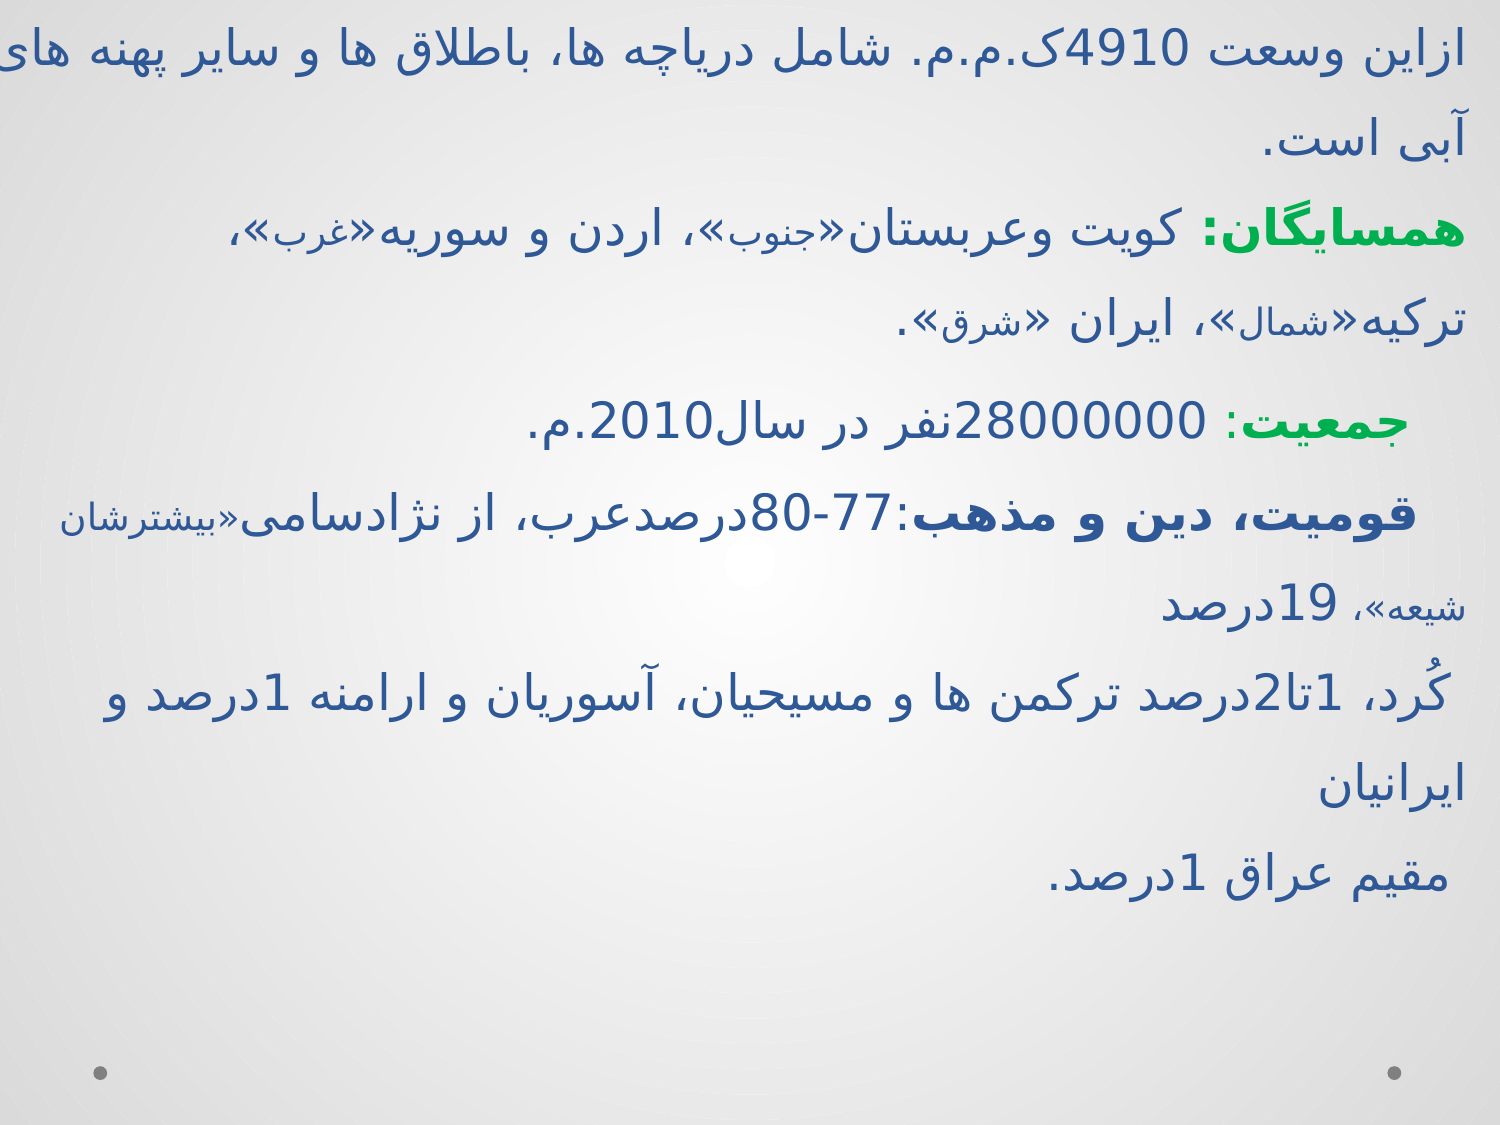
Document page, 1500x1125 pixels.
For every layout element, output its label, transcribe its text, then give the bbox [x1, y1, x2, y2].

title شناخت کلی عراق: وسعت: 434924ک.م.م.«چهارمین کشور بین ایران، عربستان، ترکیه و عراق» که ازاین وسعت 4910ک.م.م. شامل دریاچه ها، باطلاق ها و سایر پهنه های آبی است. همسایگان: کویت وعربستان«جنوب»، اردن و سوریه«غرب»، ترکیه«شمال»، ایران «شرق». جمعیت: 28000000نفر در سال2010.م. قومیت، دین و مذهب:77-80درصدعرب، از نژادسامی«بیشترشان شیعه»، 19درصد کُرد، 1تا2درصد ترکمن ها و مسیحیان، آسوریان و ارامنه 1درصد و ایرانیان مقیم عراق 1درصد. [0, 30, 1483, 998]
